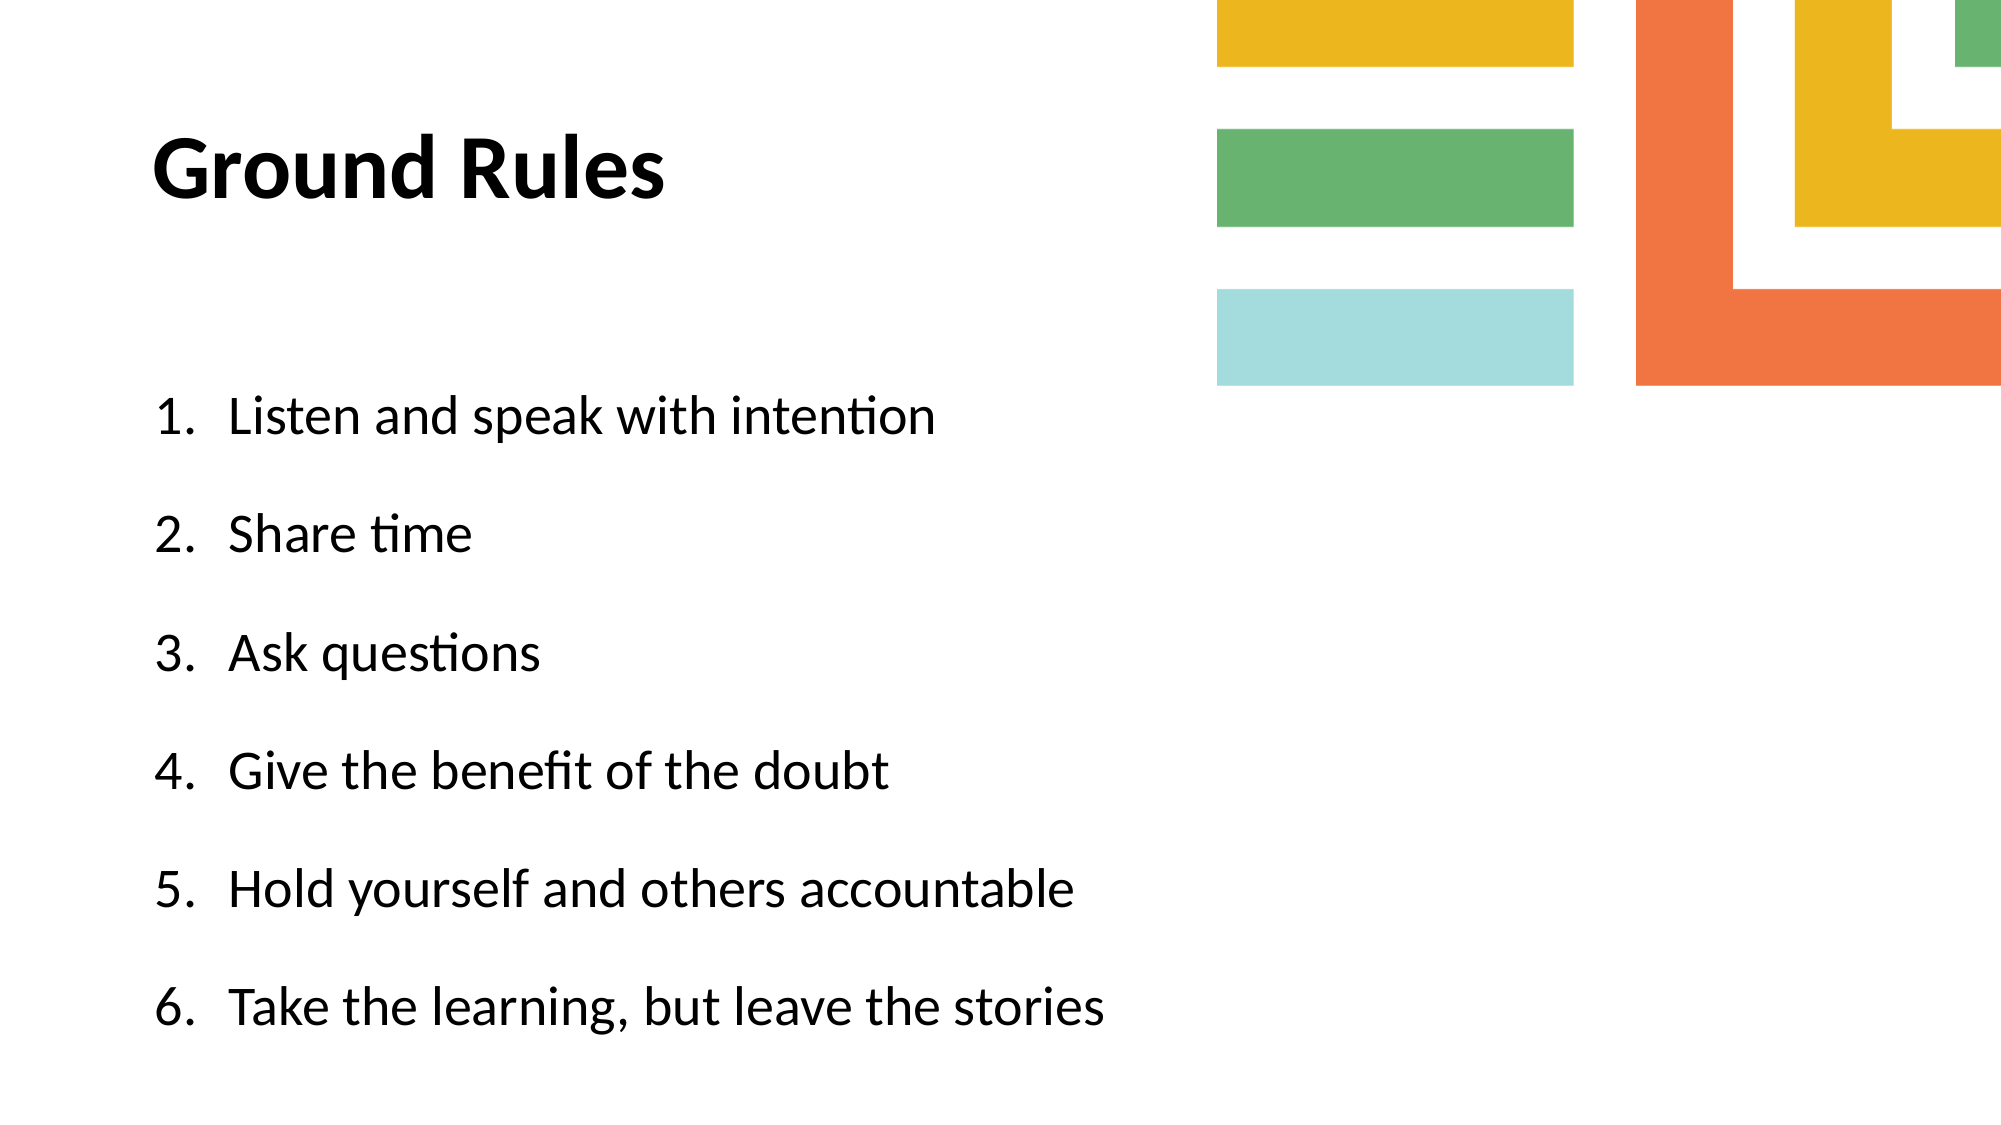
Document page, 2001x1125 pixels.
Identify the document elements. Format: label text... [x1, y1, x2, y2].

list Listen and speak with intention Share time Ask questions Give the benefit of the doubt Hold yourself and others accountable Take the learning, but leave the stories [137, 337, 1431, 1052]
title Ground Rules [137, 59, 1217, 278]
picture [1218, 0, 2001, 757]
